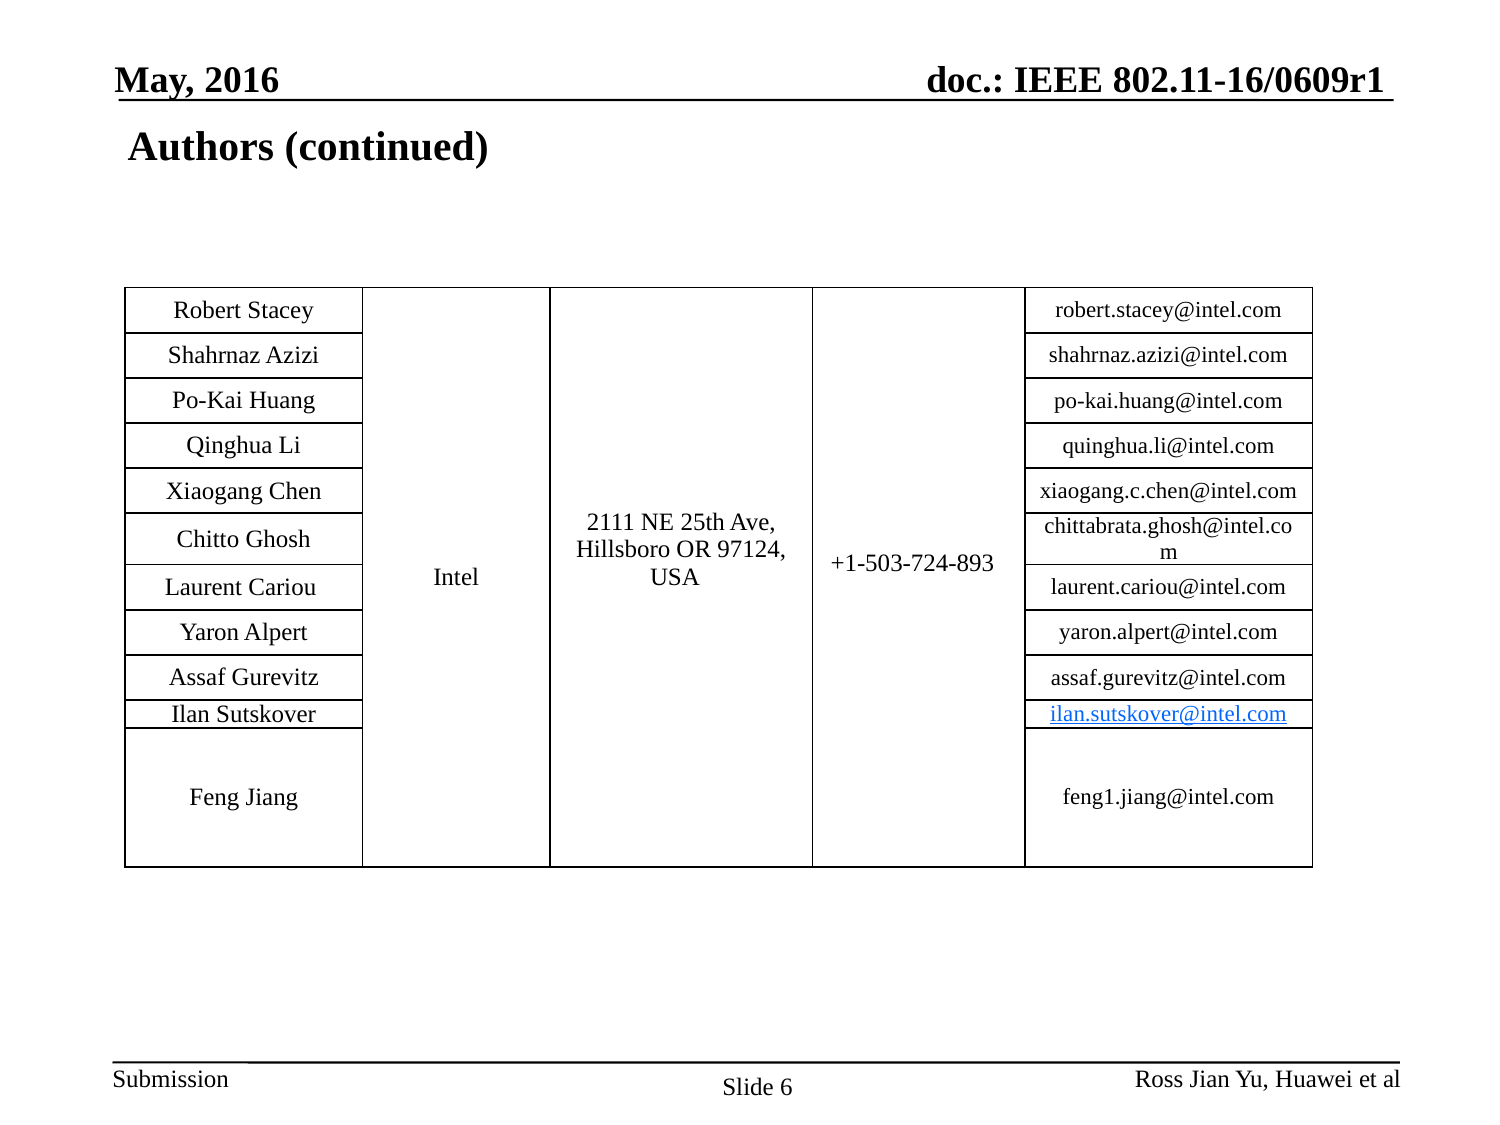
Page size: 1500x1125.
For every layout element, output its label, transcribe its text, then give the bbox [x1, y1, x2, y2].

table_cell Yaron Alpert [126, 611, 362, 654]
table_cell Chitto Ghosh [126, 514, 362, 564]
table_cell Qinghua Li [126, 424, 362, 467]
table_header robert.stacey@intel.com [1026, 288, 1312, 332]
table_cell Shahrnaz Azizi [126, 334, 362, 377]
table_cell po-kai.huang@intel.com [1026, 379, 1312, 422]
table_header +1-503-724-893 [813, 288, 1024, 866]
table_cell feng1.jiang@intel.com [1026, 729, 1312, 866]
table_header 2111 NE 25th Ave, Hillsboro OR 97124, USA [551, 288, 812, 866]
table_cell Feng Jiang [126, 729, 362, 866]
table_cell ilan.sutskover@intel.com [1026, 701, 1312, 727]
table_cell Ilan Sutskover [126, 701, 362, 727]
table_header Intel [363, 288, 549, 866]
table_header Robert Stacey [126, 288, 362, 332]
table_cell assaf.gurevitz@intel.com [1026, 656, 1312, 699]
table_cell laurent.cariou@intel.com [1026, 565, 1312, 609]
table_cell Po-Kai Huang [126, 379, 362, 422]
table_cell Assaf Gurevitz [126, 656, 362, 699]
table_cell yaron.alpert@intel.com [1026, 611, 1312, 654]
footer Ross Jian Yu, Huawei et al [1131, 1061, 1402, 1125]
table_cell xiaogang.c.chen@intel.com [1026, 469, 1312, 512]
table_cell quinghua.li@intel.com [1026, 424, 1312, 467]
table_cell Laurent Cariou [126, 565, 362, 609]
table_cell Xiaogang Chen [126, 469, 362, 512]
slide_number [114, 54, 281, 101]
table_cell chittabrata.ghosh@intel.com [1026, 514, 1312, 564]
slide_number Slide 6 [713, 1069, 802, 1101]
title Authors (continued) [112, 124, 1388, 163]
table_cell shahrnaz.azizi@intel.com [1026, 334, 1312, 377]
